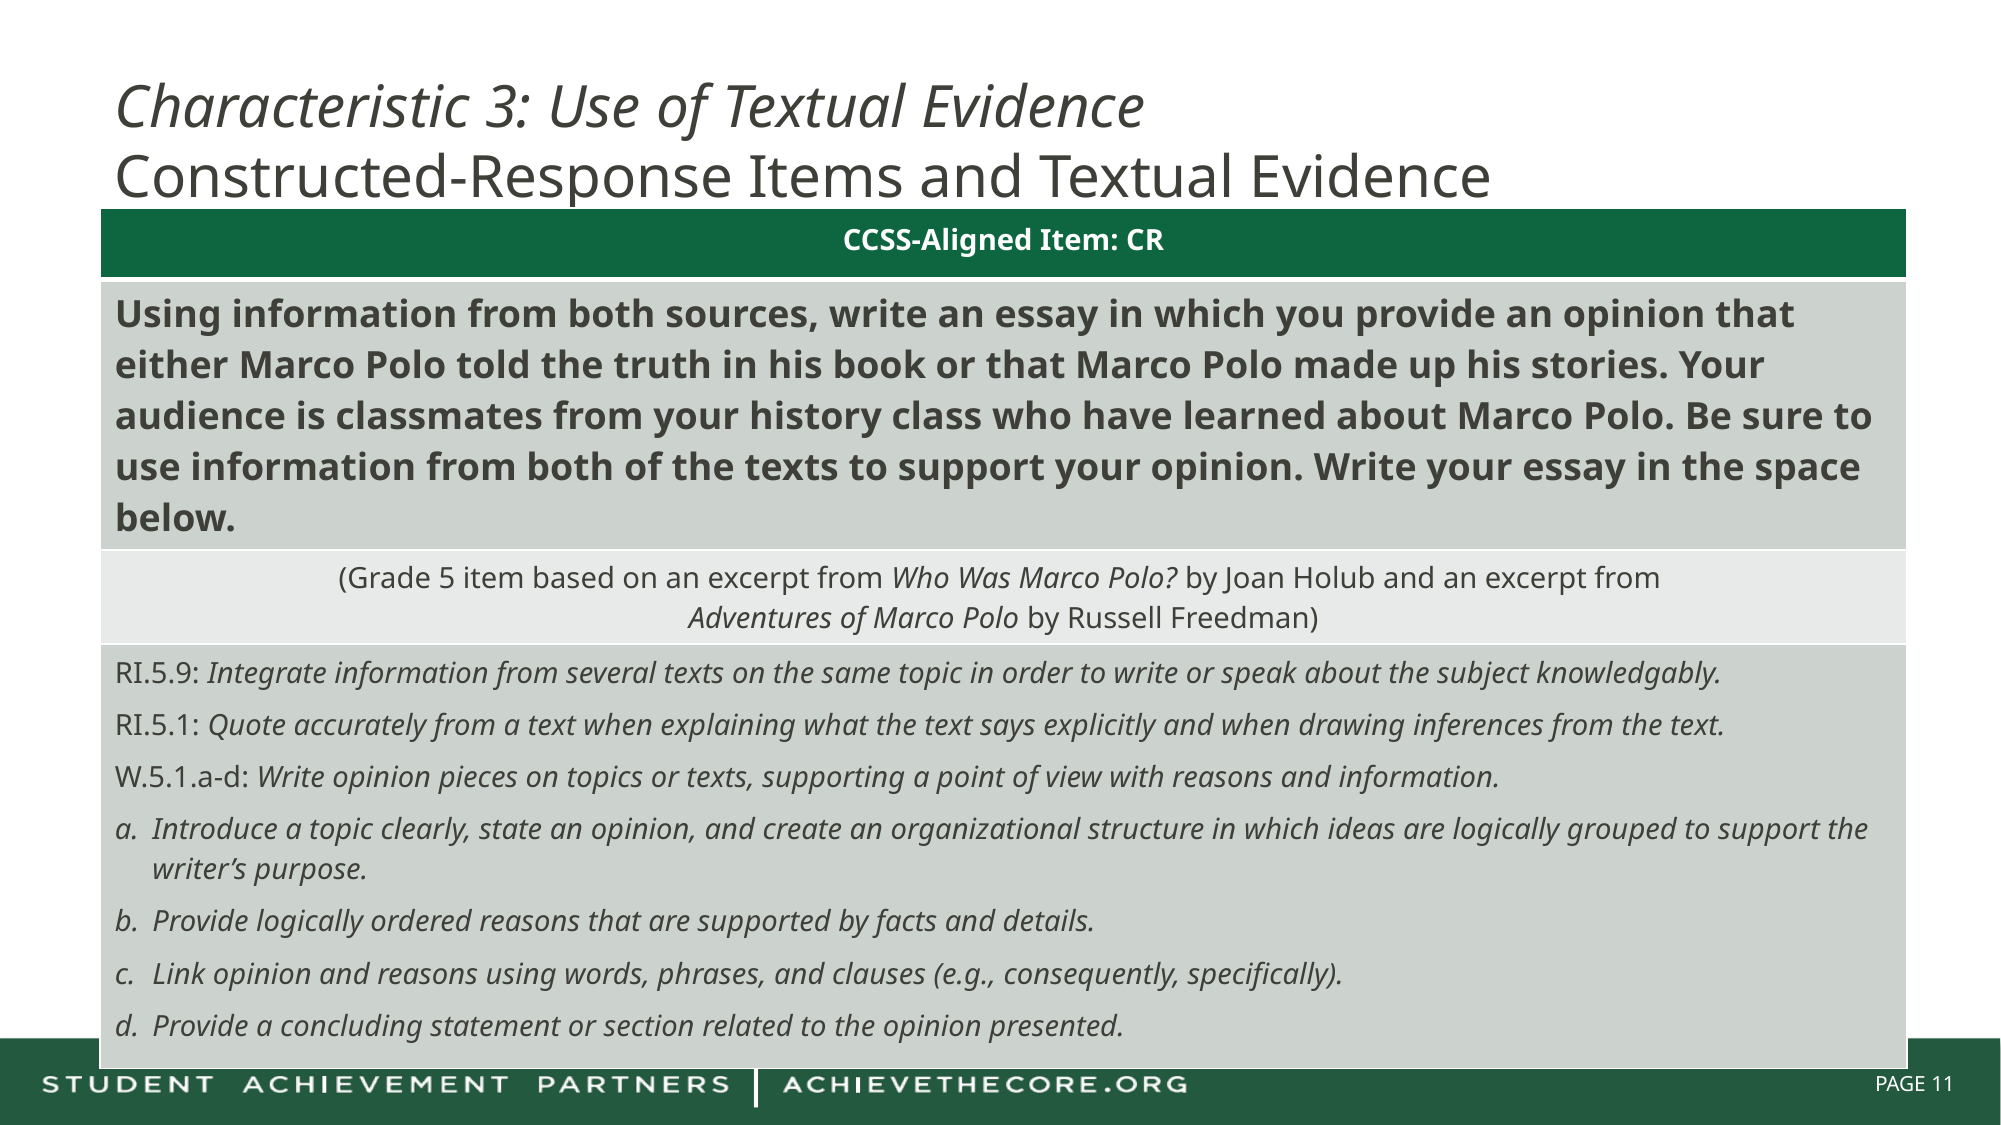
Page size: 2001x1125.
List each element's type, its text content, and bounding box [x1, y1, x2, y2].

table_cell RI.5.9: Integrate information from several texts on the same topic in order to write or speak about the subject knowledgably. RI.5.1: Quote accurately from a text when explaining what the text says explicitly and when drawing inferences from the text. W.5.1.a-d: Write opinion pieces on topics or texts, supporting a point of view with reasons and information. Introduce a topic clearly, state an opinion, and create an organizational structure in which ideas are logically grouped to support the writer’s purpose. Provide logically ordered reasons that are supported by facts and details. Link opinion and reasons using words, phrases, and clauses (e.g., consequently, specifically). Provide a concluding statement or section related to the opinion presented. [101, 645, 1906, 1068]
table_cell Using information from both sources, write an essay in which you provide an opinion that either Marco Polo told the truth in his book or that Marco Polo made up his stories. Your audience is classmates from your history class who have learned about Marco Polo. Be sure to use information from both of the texts to support your opinion. Write your essay in the space below. [101, 282, 1906, 549]
table_cell (Grade 5 item based on an excerpt from Who Was Marco Polo? by Joan Holub and an excerpt from Adventures of Marco Polo by Russell Freedman) [101, 551, 1906, 643]
title Characteristic 3: Use of Textual Evidence Constructed-Response Items and Textual Evidence [99, 45, 1935, 233]
table_header CCSS-Aligned Item: CR [101, 209, 1906, 277]
